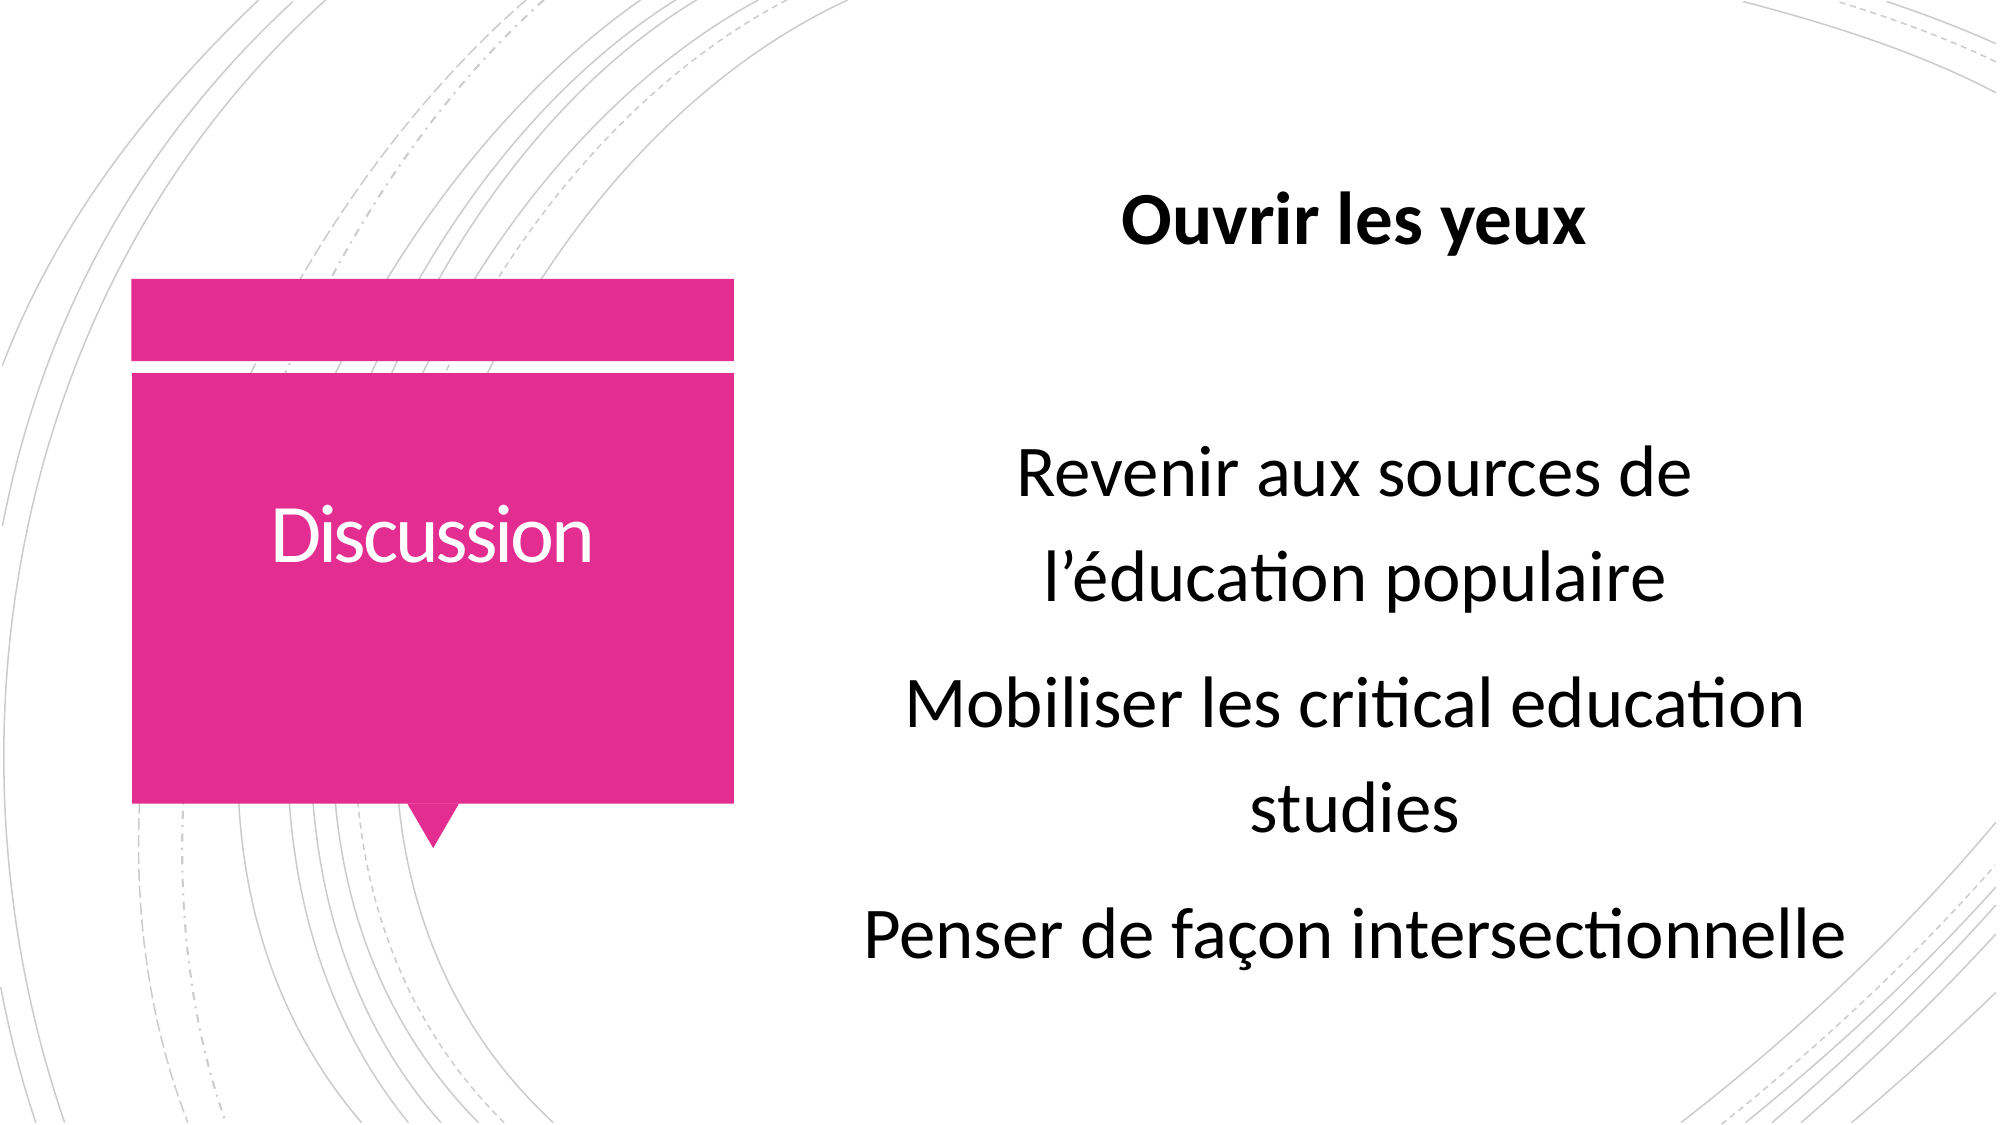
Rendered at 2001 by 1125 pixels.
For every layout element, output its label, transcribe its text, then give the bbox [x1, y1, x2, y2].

list Ouvrir les yeux Revenir aux sources de l’éducation populaire Mobiliser les critical education studies Penser de façon intersectionnelle [839, 0, 1871, 1125]
title Discussion [145, 385, 720, 789]
